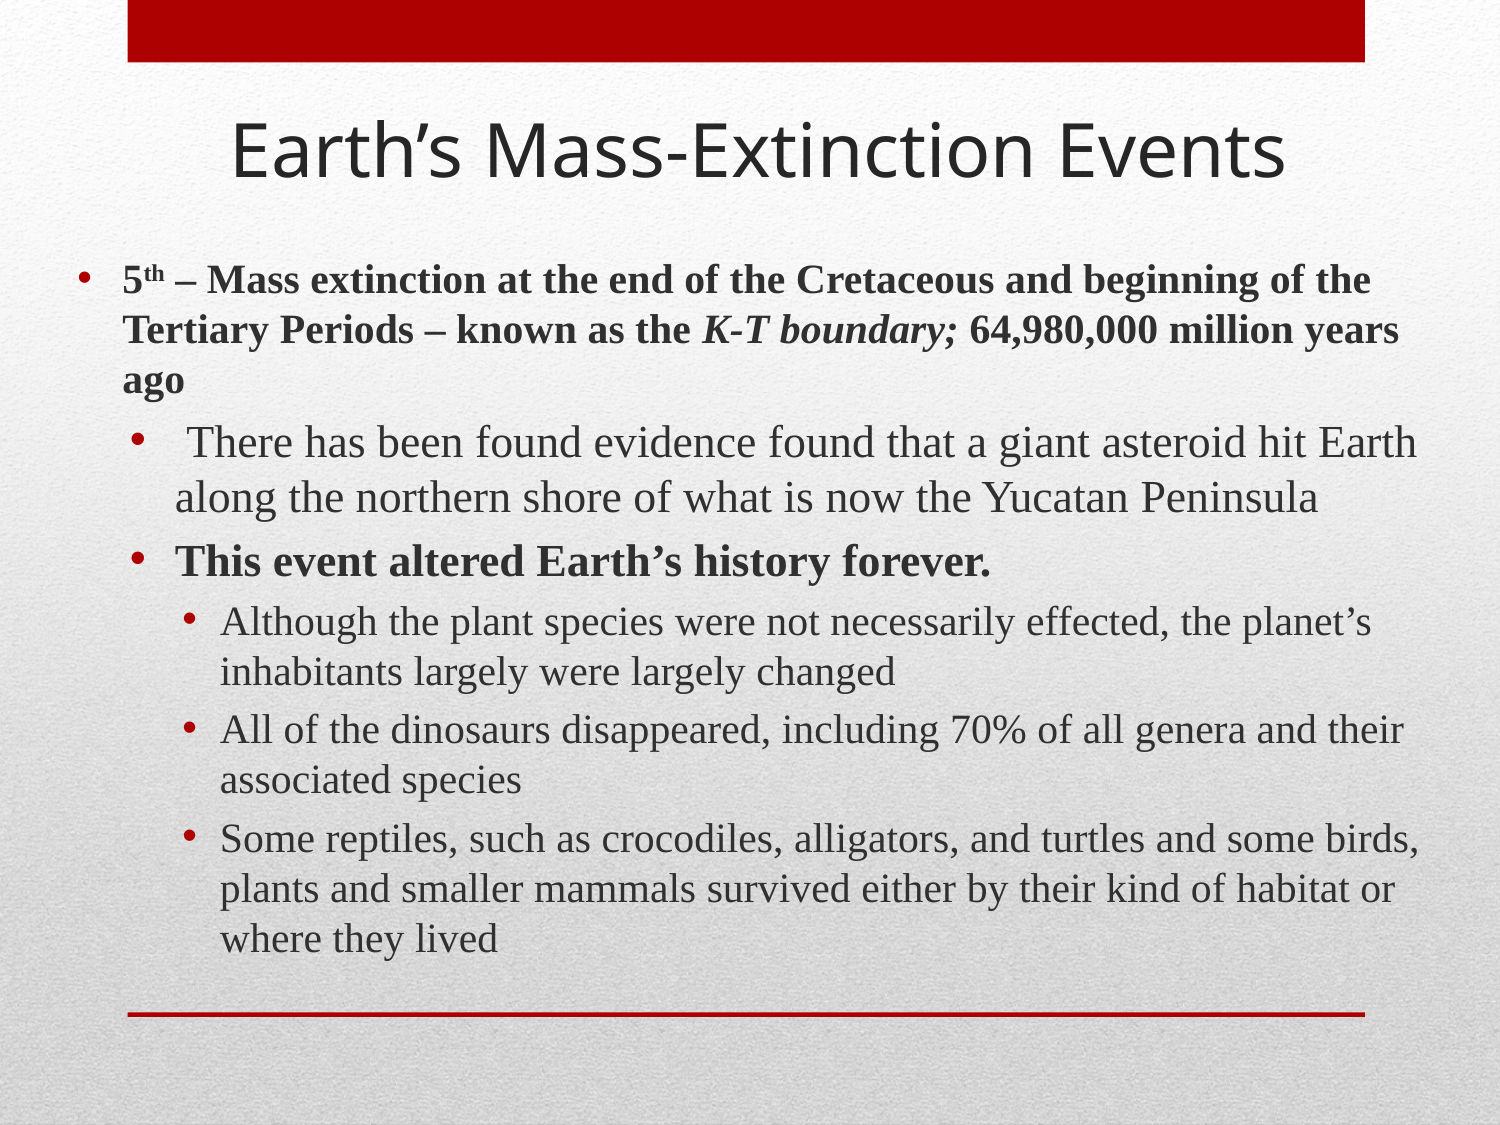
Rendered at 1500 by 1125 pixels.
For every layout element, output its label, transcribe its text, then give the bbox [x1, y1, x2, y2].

list 5th – Mass extinction at the end of the Cretaceous and beginning of the Tertiary Periods – known as the K-T boundary; 64,980,000 million years ago There has been found evidence found that a giant asteroid hit Earth along the northern shore of what is now the Yucatan Peninsula This event altered Earth’s history forever. Although the plant species were not necessarily effected, the planet’s inhabitants largely were largely changed All of the dinosaurs disappeared, including 70% of all genera and their associated species Some reptiles, such as crocodiles, alligators, and turtles and some birds, plants and smaller mammals survived either by their kind of habitat or where they lived [62, 212, 1438, 1000]
title Earth’s Mass-Extinction Events [21, 87, 1497, 200]
